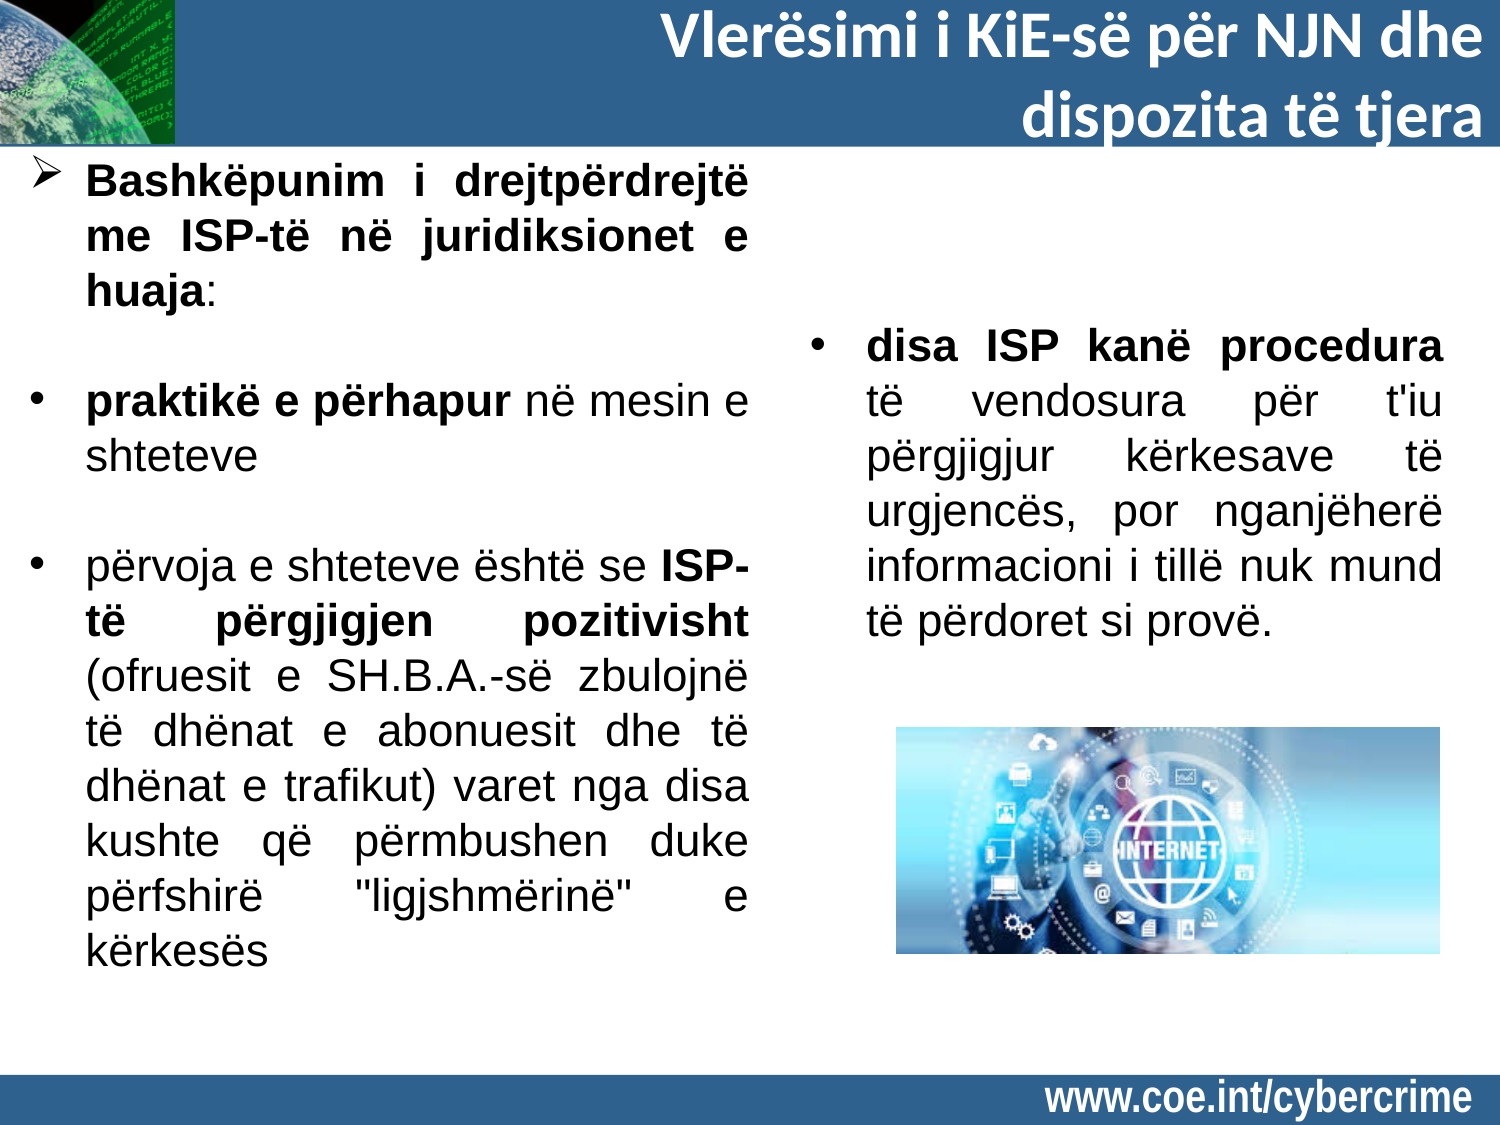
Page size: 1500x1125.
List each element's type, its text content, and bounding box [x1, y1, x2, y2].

text_box www.coe.int/cybercrime [1030, 1059, 1500, 1125]
text_box [0, 1073, 1030, 1125]
text_box Bashkëpunim i drejtpërdrejtë me ISP-të në juridiksionet e huaja: praktikë e përhapur në mesin e shteteve përvoja e shteteve është se ISP-të përgjigjen pozitivisht (ofruesit e SH.B.A.-së zbulojnë të dhënat e abonuesit dhe të dhënat e trafikut) varet nga disa kushte që përmbushen duke përfshirë "ligjshmërinë" e kërkesës [14, 143, 765, 1038]
picture [0, 0, 175, 144]
text_box Vlerësimi i KiE-së për NJN dhe dispozita të tjera [179, 0, 1500, 149]
picture [895, 726, 1441, 954]
text_box disa ISP kanë procedura të vendosura për t'iu përgjigjur kërkesave të urgjencës, por nganjëherë informacioni i tillë nuk mund të përdoret si provë. [794, 308, 1459, 654]
